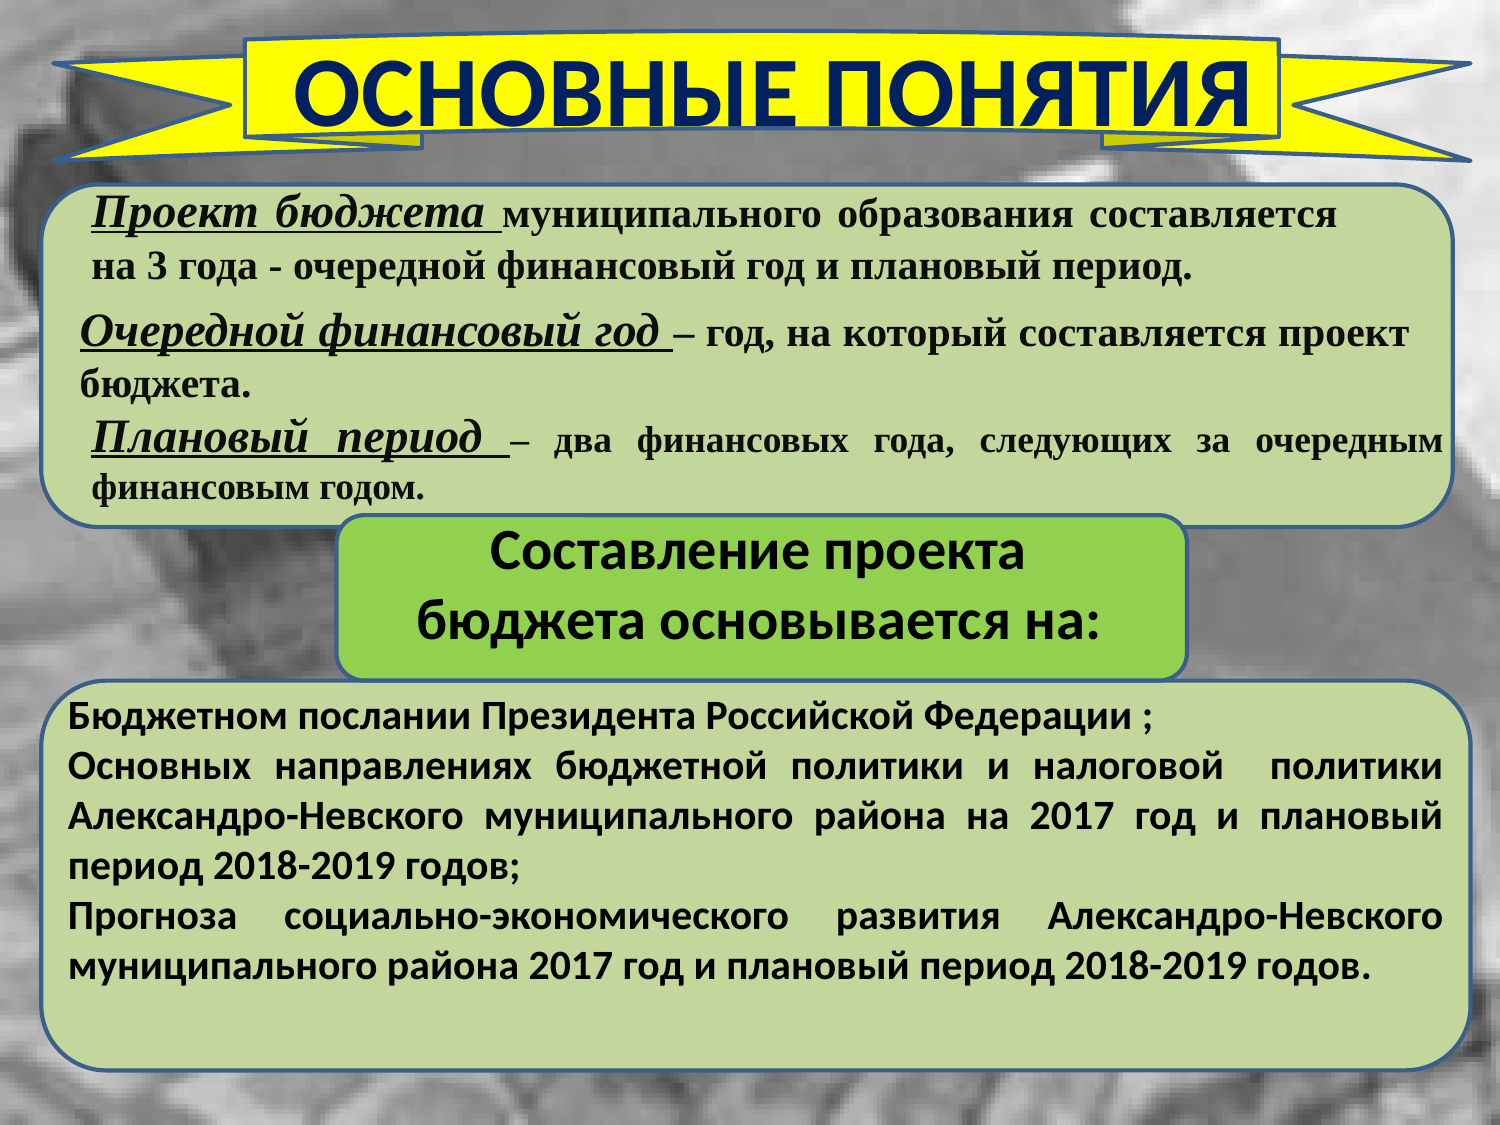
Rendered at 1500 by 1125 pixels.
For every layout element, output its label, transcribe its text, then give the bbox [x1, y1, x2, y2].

text_box [39, 704, 1473, 1073]
text_box Плановый период – два финансовых года, следующих за очередным финансовым годом. [76, 397, 1459, 515]
text_box [1173, 515, 1435, 530]
text_box Проект бюджета муниципального образования составляется на 3 года - очередной финансовый год и плановый период. [76, 172, 1353, 290]
text_box ОСНОВНЫЕ ПОНЯТИЯ [47, 19, 1500, 90]
text_box Бюджетном послании Президента Российской Федерации ; Основных направлениях бюджетной политики и налоговой политики Александро-Невского муниципального района на 2017 год и плановый период 2018-2019 годов; Прогноза социально-экономического развития Александро-Невского муниципального района 2017 год и плановый период 2018-2019 годов. [53, 680, 1459, 1041]
text_box [1353, 182, 1455, 397]
text_box [39, 186, 351, 530]
text_box [51, 90, 1473, 163]
text_box [0, 0, 1500, 1125]
text_box Составление проекта бюджета основывается на: [383, 503, 1134, 659]
text_box Очередной финансовый год – год, на который составляется проект бюджета. [64, 290, 1425, 413]
text_box [334, 515, 1190, 680]
